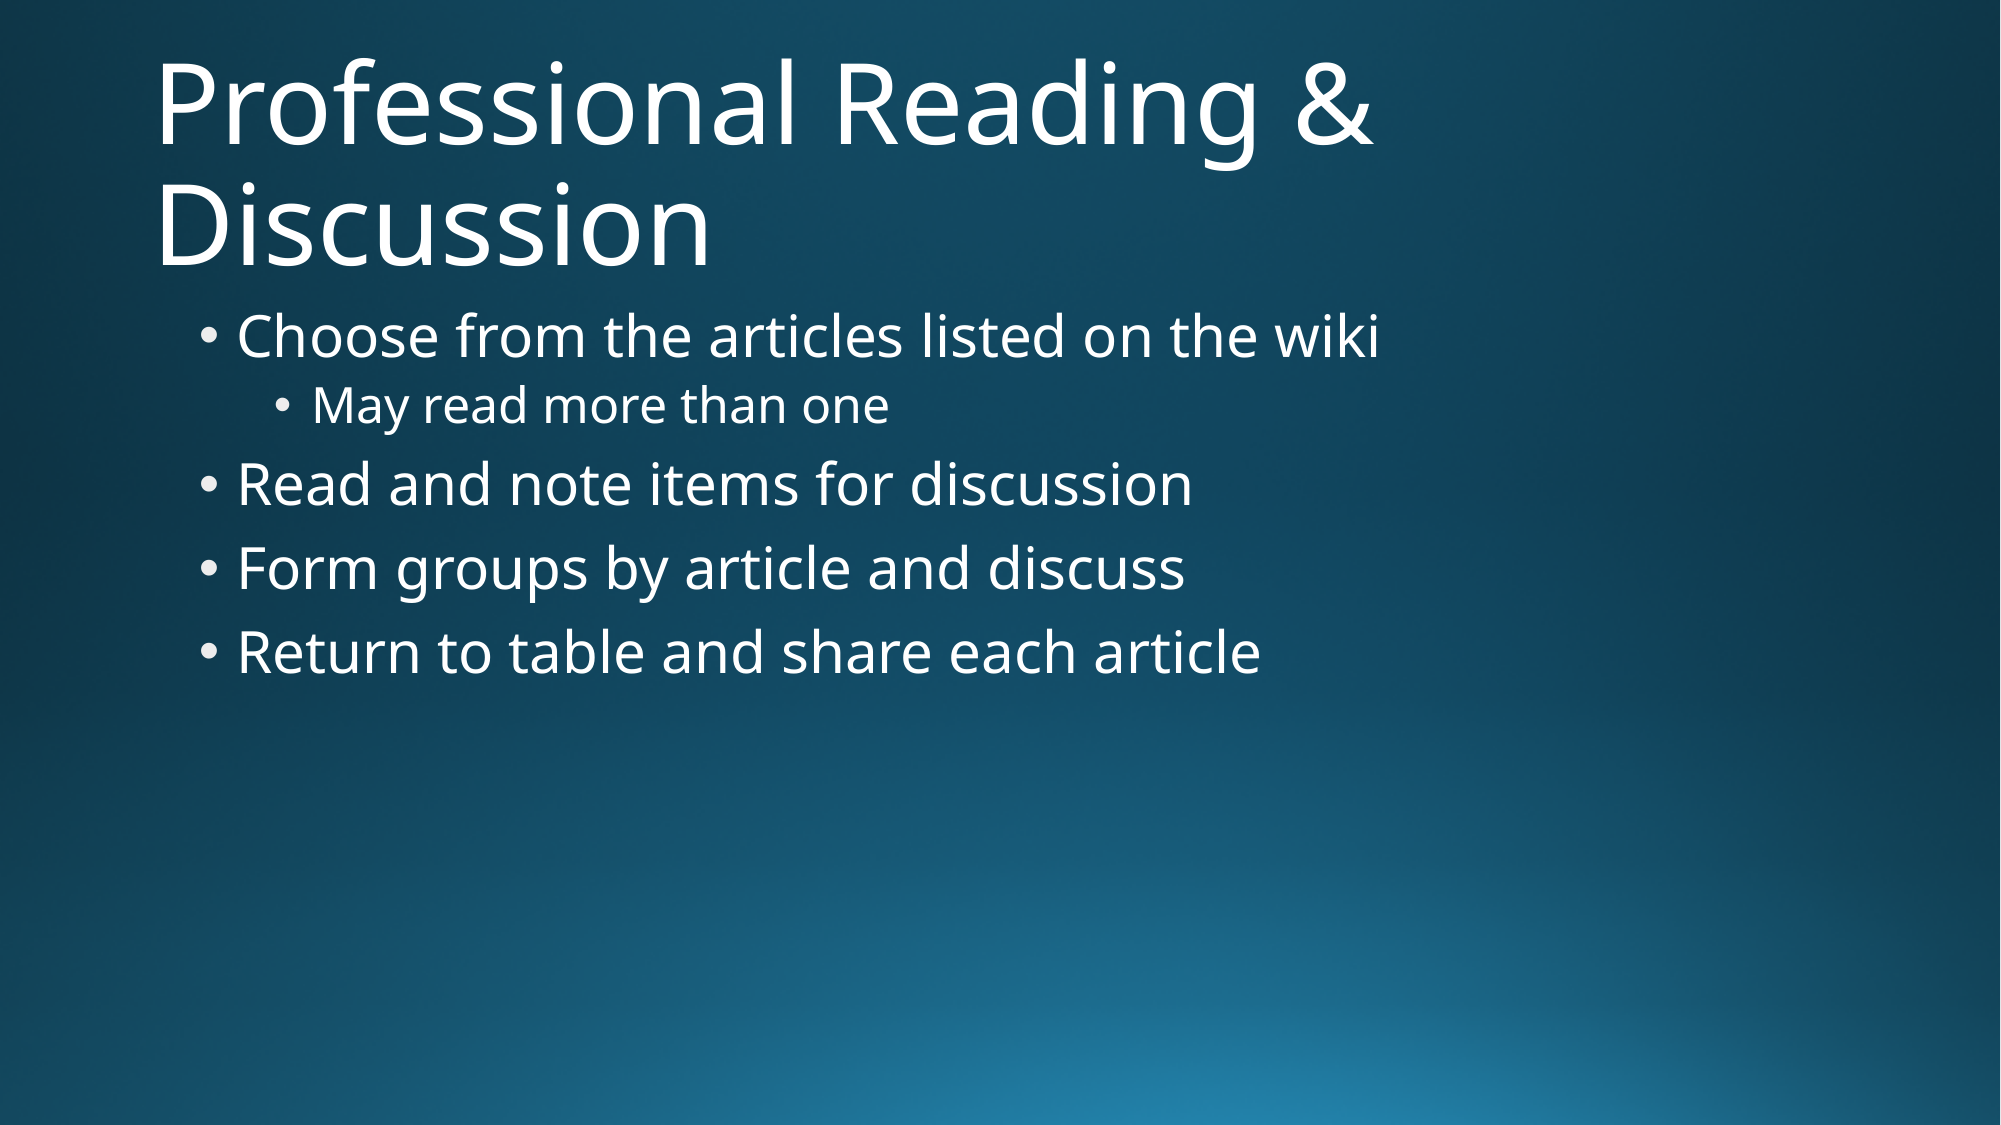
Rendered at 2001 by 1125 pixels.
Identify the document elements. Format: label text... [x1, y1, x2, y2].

title Professional Reading & Discussion [137, 59, 1863, 278]
list Choose from the articles listed on the wiki May read more than one Read and note items for discussion Form groups by article and discuss Return to table and share each article [183, 299, 1863, 1014]
picture [0, 0, 2001, 1125]
